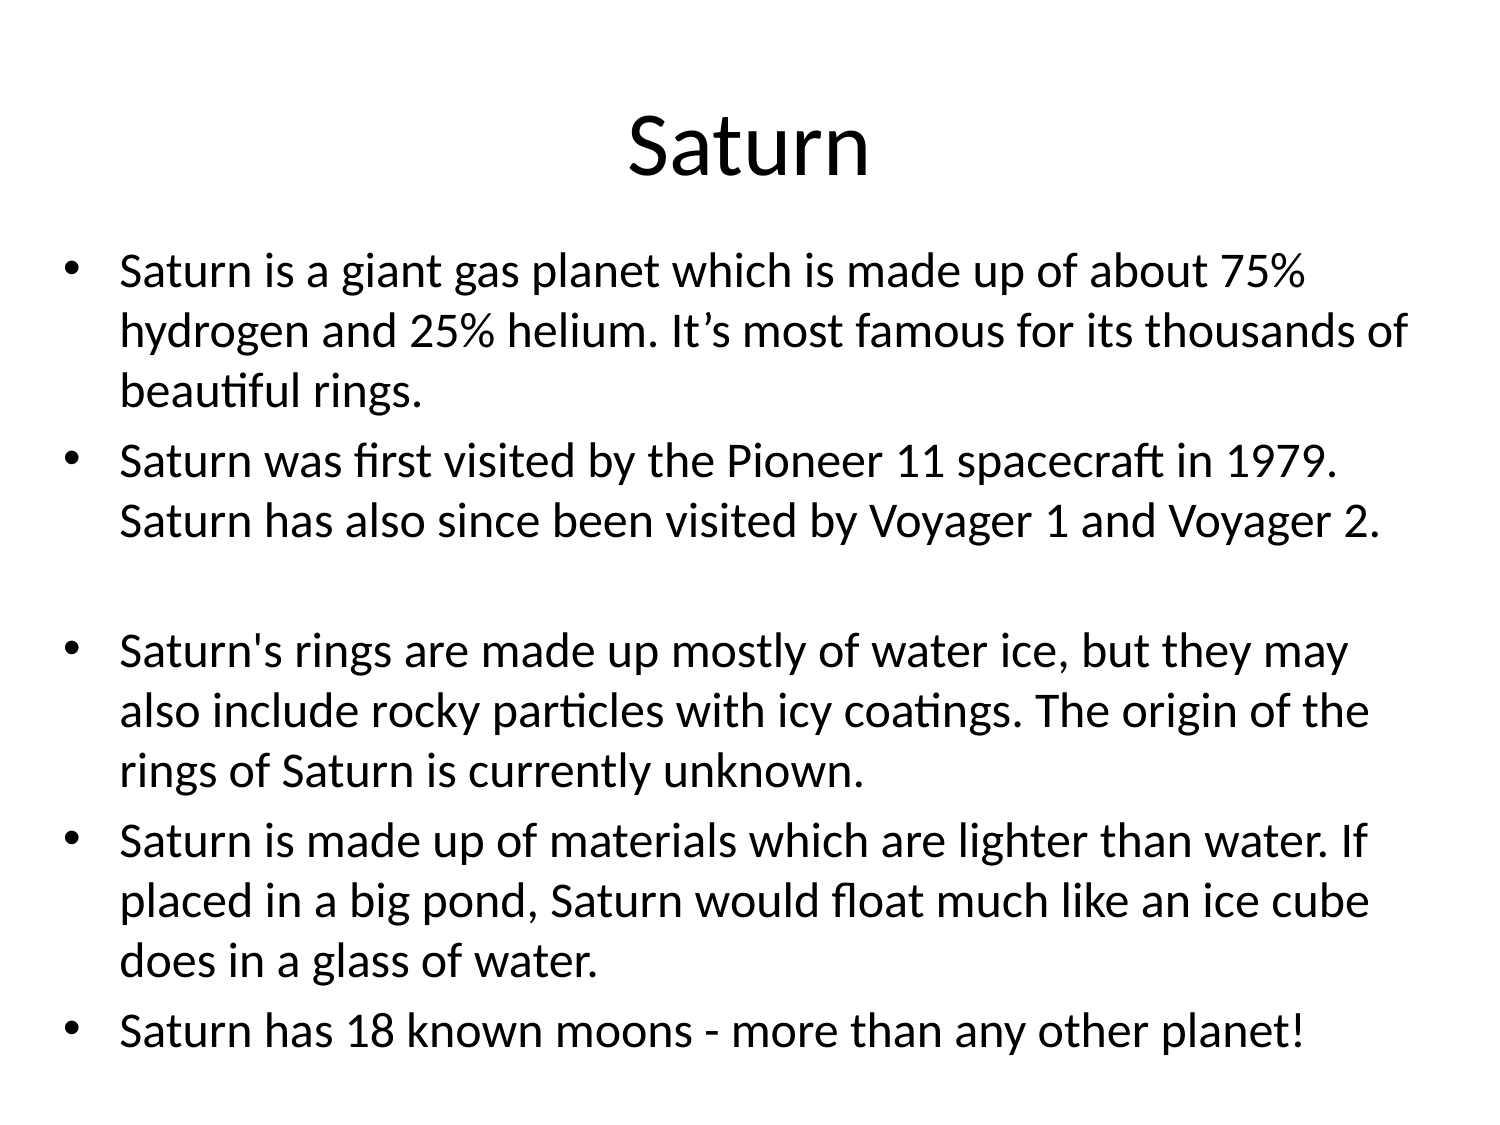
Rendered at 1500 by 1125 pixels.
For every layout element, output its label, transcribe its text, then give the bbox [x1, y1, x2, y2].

list Saturn is a giant gas planet which is made up of about 75% hydrogen and 25% helium. It’s most famous for its thousands of beautiful rings. Saturn was first visited by the Pioneer 11 spacecraft in 1979. Saturn has also since been visited by Voyager 1 and Voyager 2. Saturn's rings are made up mostly of water ice, but they may also include rocky particles with icy coatings. The origin of the rings of Saturn is currently unknown. Saturn is made up of materials which are lighter than water. If placed in a big pond, Saturn would float much like an ice cube does in a glass of water. Saturn has 18 known moons - more than any other planet! [48, 229, 1452, 1086]
title Saturn [75, 45, 1425, 229]
